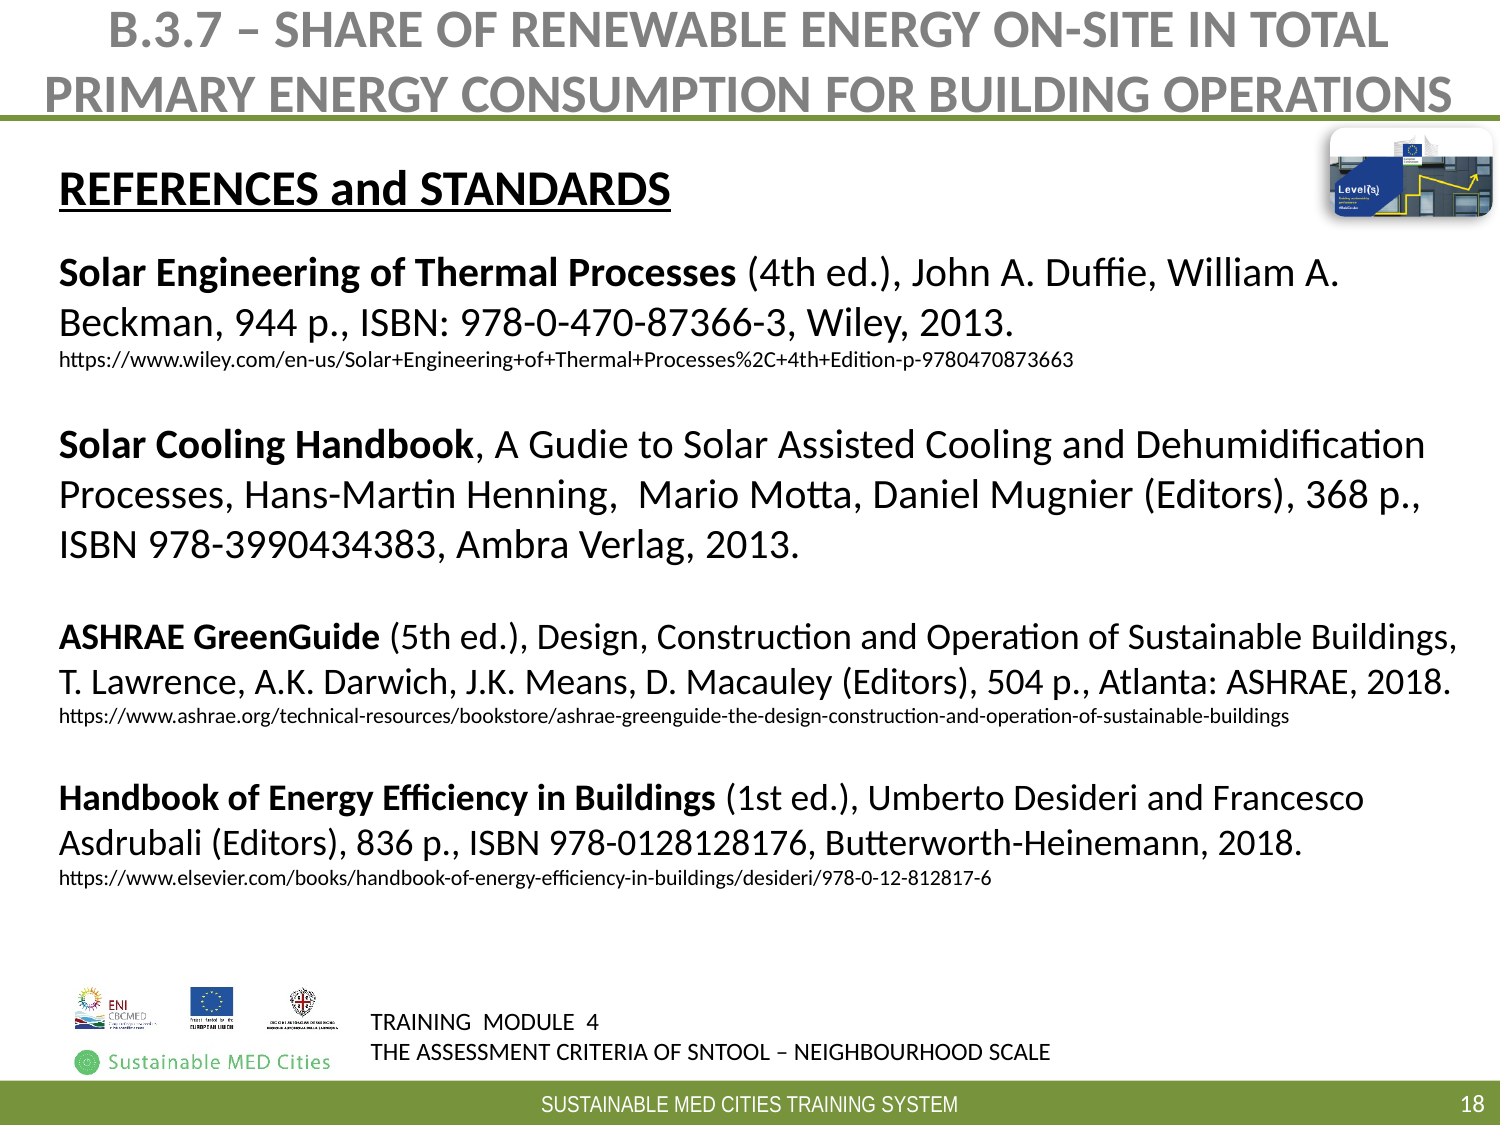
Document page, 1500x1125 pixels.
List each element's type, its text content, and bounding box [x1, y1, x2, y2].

picture [62, 978, 356, 1080]
picture [1329, 127, 1493, 217]
title B.3.7 – SHARE OF RENEWABLE ENERGY ON-SITE IN TOTAL PRIMARY ENERGY CONSUMPTION FOR BUILDING OPERATIONS [0, 0, 1500, 117]
text_box Solar Engineering of Thermal Processes (4th ed.), John A. Duffie, William A. Beckman, 944 p., ISBN: 978-0-470-87366-3, Wiley, 2013. https://www.wiley.com/en-us/Solar+Engineering+of+Thermal+Processes%2C+4th+Edition-p-9780470873663 Solar Cooling Handbook, A Gudie to Solar Assisted Cooling and Dehumidification Processes, Hans-Martin Henning, Mario Motta, Daniel Mugnier (Editors), 368 p., ISBN 978-3990434383, Ambra Verlag, 2013. ASHRAE GreenGuide (5th ed.), Design, Construction and Operation of Sustainable Buildings, T. Lawrence, A.K. Darwich, J.K. Means, D. Macauley (Editors), 504 p., Atlanta: ASHRAE, 2018. https://www.ashrae.org/technical-resources/bookstore/ashrae-greenguide-the-design-construction-and-operation-of-sustainable-buildings Handbook of Energy Efficiency in Buildings (1st ed.), Umberto Desideri and Francesco Asdrubali (Editors), 836 p., ISBN 978-0128128176, Butterworth-Heinemann, 2018. https://www.elsevier.com/books/handbook-of-energy-efficiency-in-buildings/desideri/978-0-12-812817-6 [43, 237, 1484, 897]
text_box REFERENCES and STANDARDS [43, 147, 1331, 235]
slide_number 18 [1149, 1079, 1500, 1125]
